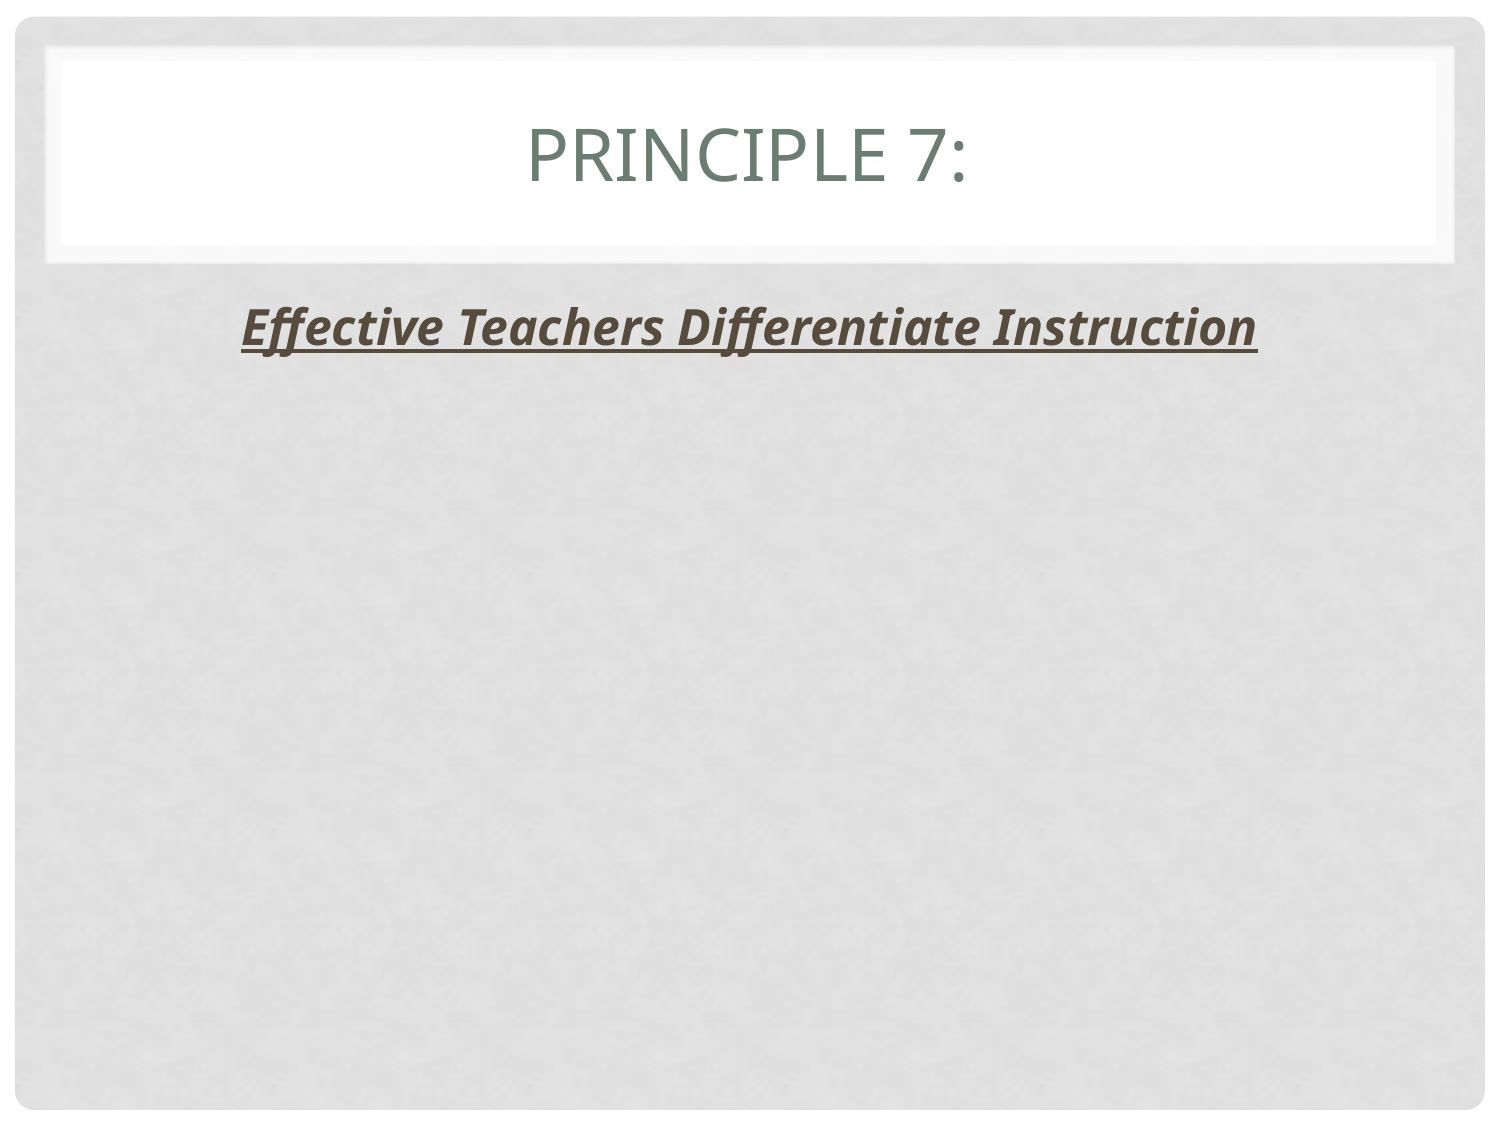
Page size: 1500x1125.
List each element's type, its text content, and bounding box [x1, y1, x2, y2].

title Principle 7: [69, 66, 1425, 238]
list Effective Teachers Differentiate Instruction [75, 287, 1425, 1005]
